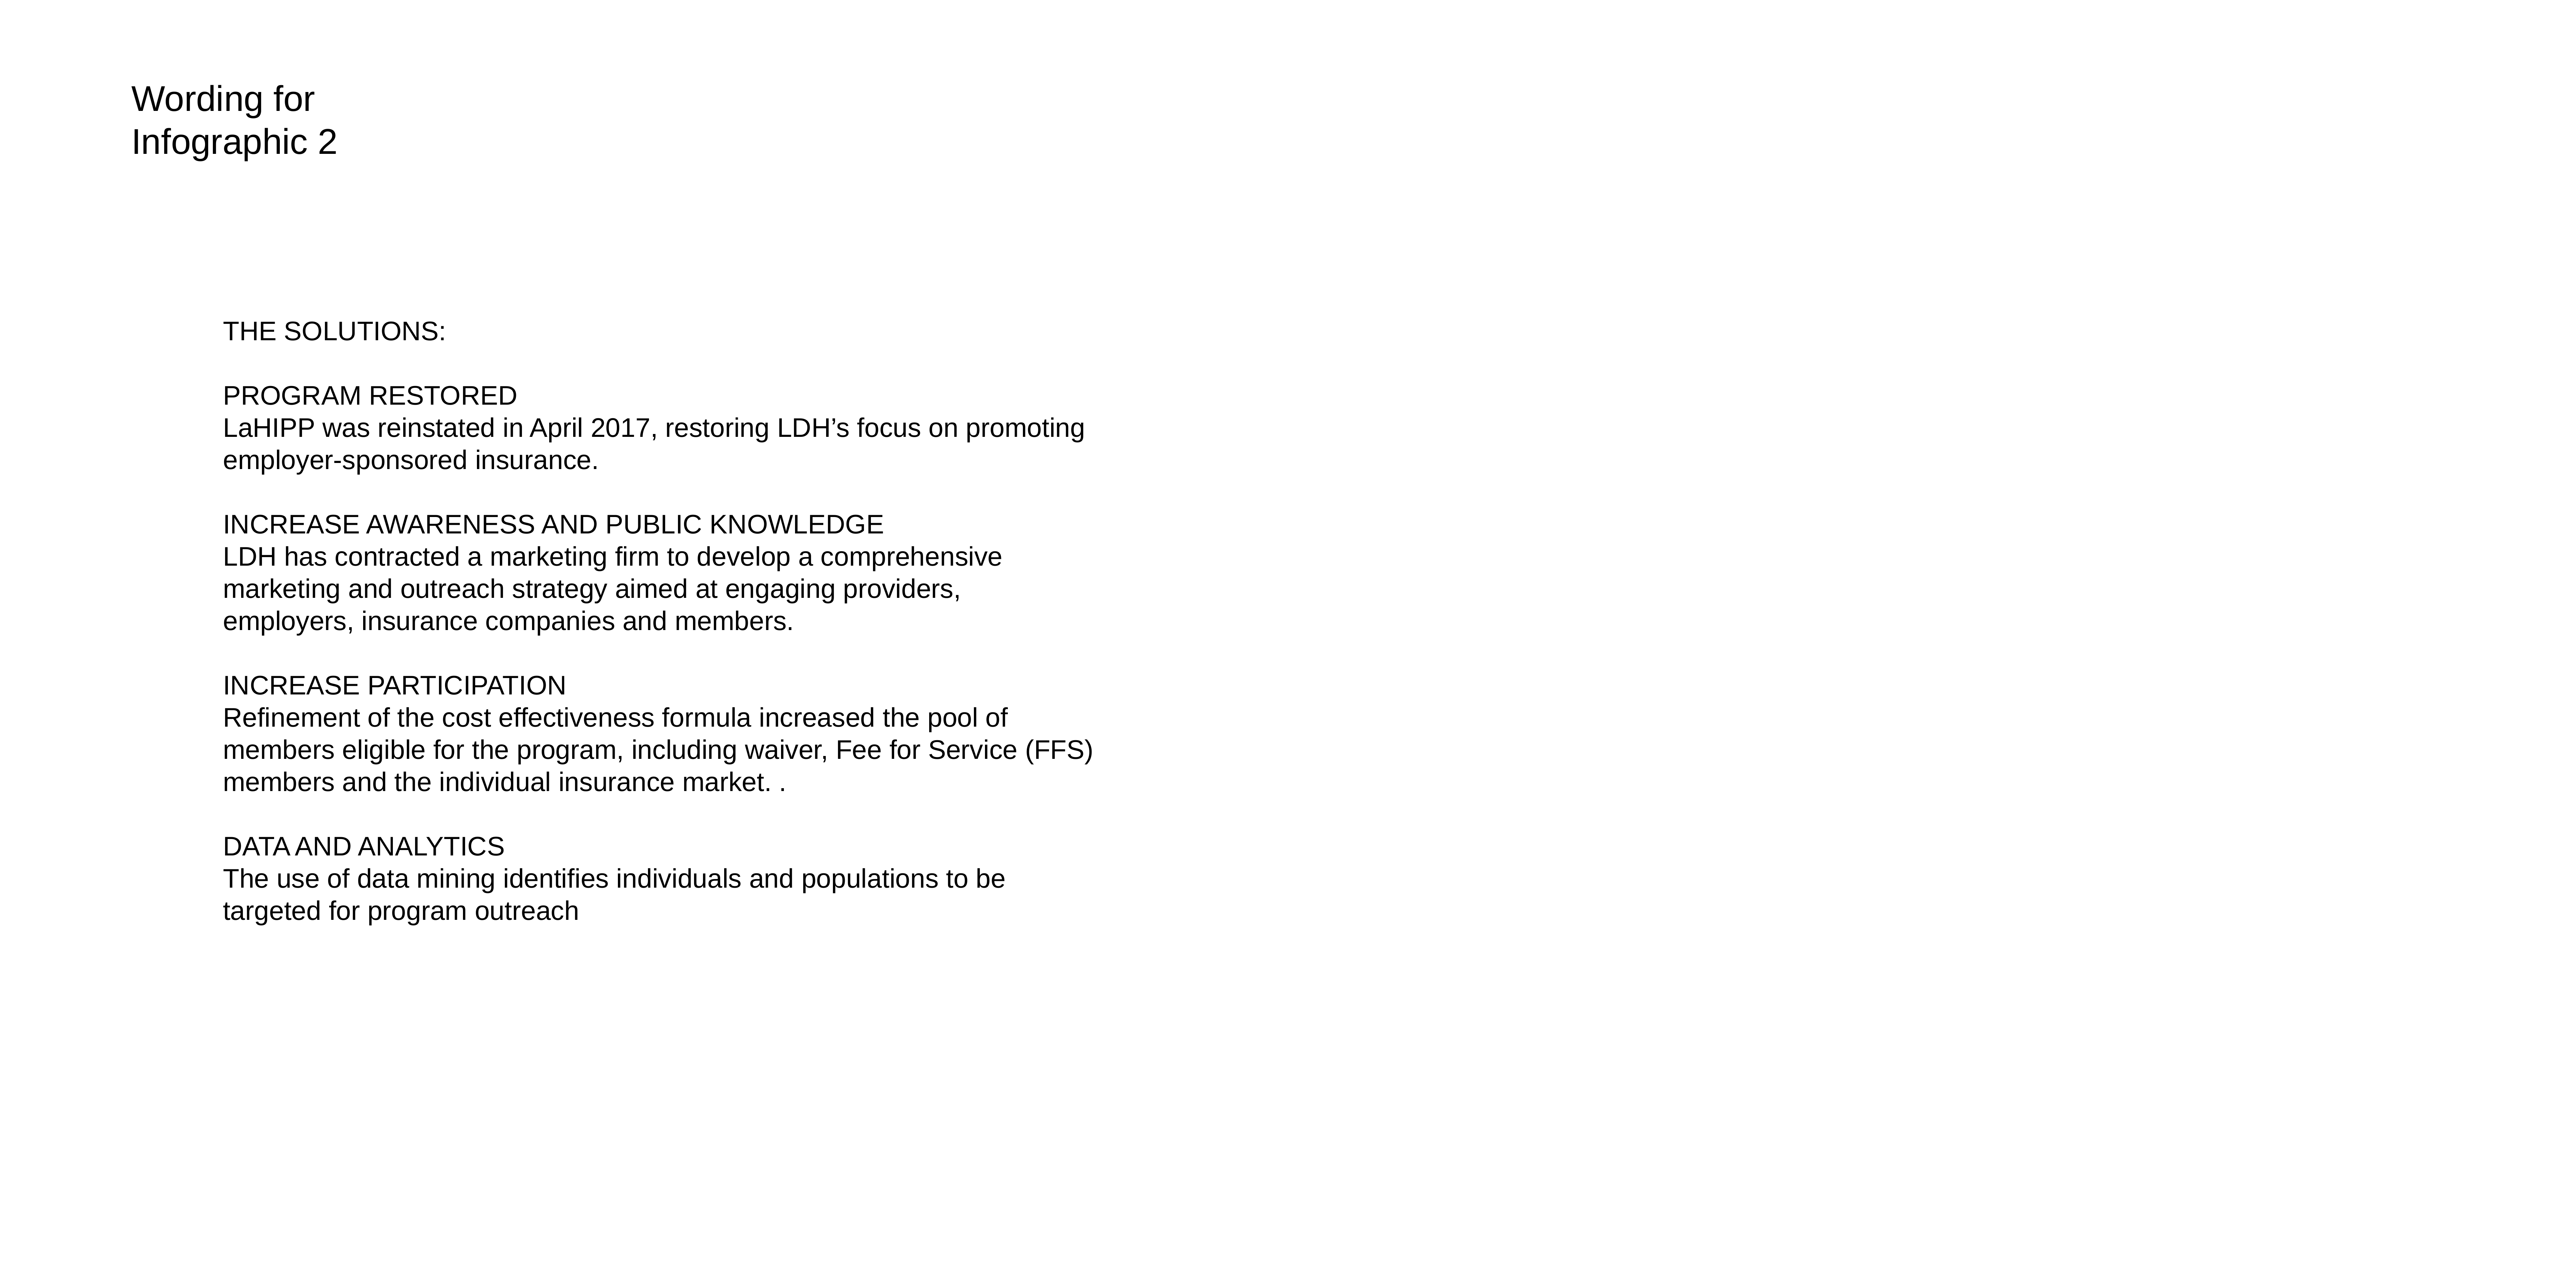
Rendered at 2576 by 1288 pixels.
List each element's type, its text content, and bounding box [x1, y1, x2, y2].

text_box THE SOLUTIONS: PROGRAM RESTORED LaHIPP was reinstated in April 2017, restoring LDH’s focus on promoting employer-sponsored insurance. INCREASE AWARENESS AND PUBLIC KNOWLEDGE LDH has contracted a marketing firm to develop a comprehensive marketing and outreach strategy aimed at engaging providers, employers, insurance companies and members. INCREASE PARTICIPATION Refinement of the cost effectiveness formula increased the pool of members eligible for the program, including waiver, Fee for Service (FFS) members and the individual insurance market. . DATA AND ANALYTICS The use of data mining identifies individuals and populations to be targeted for program outreach [218, 311, 1100, 960]
text_box Wording for Infographic 2 [126, 73, 449, 164]
